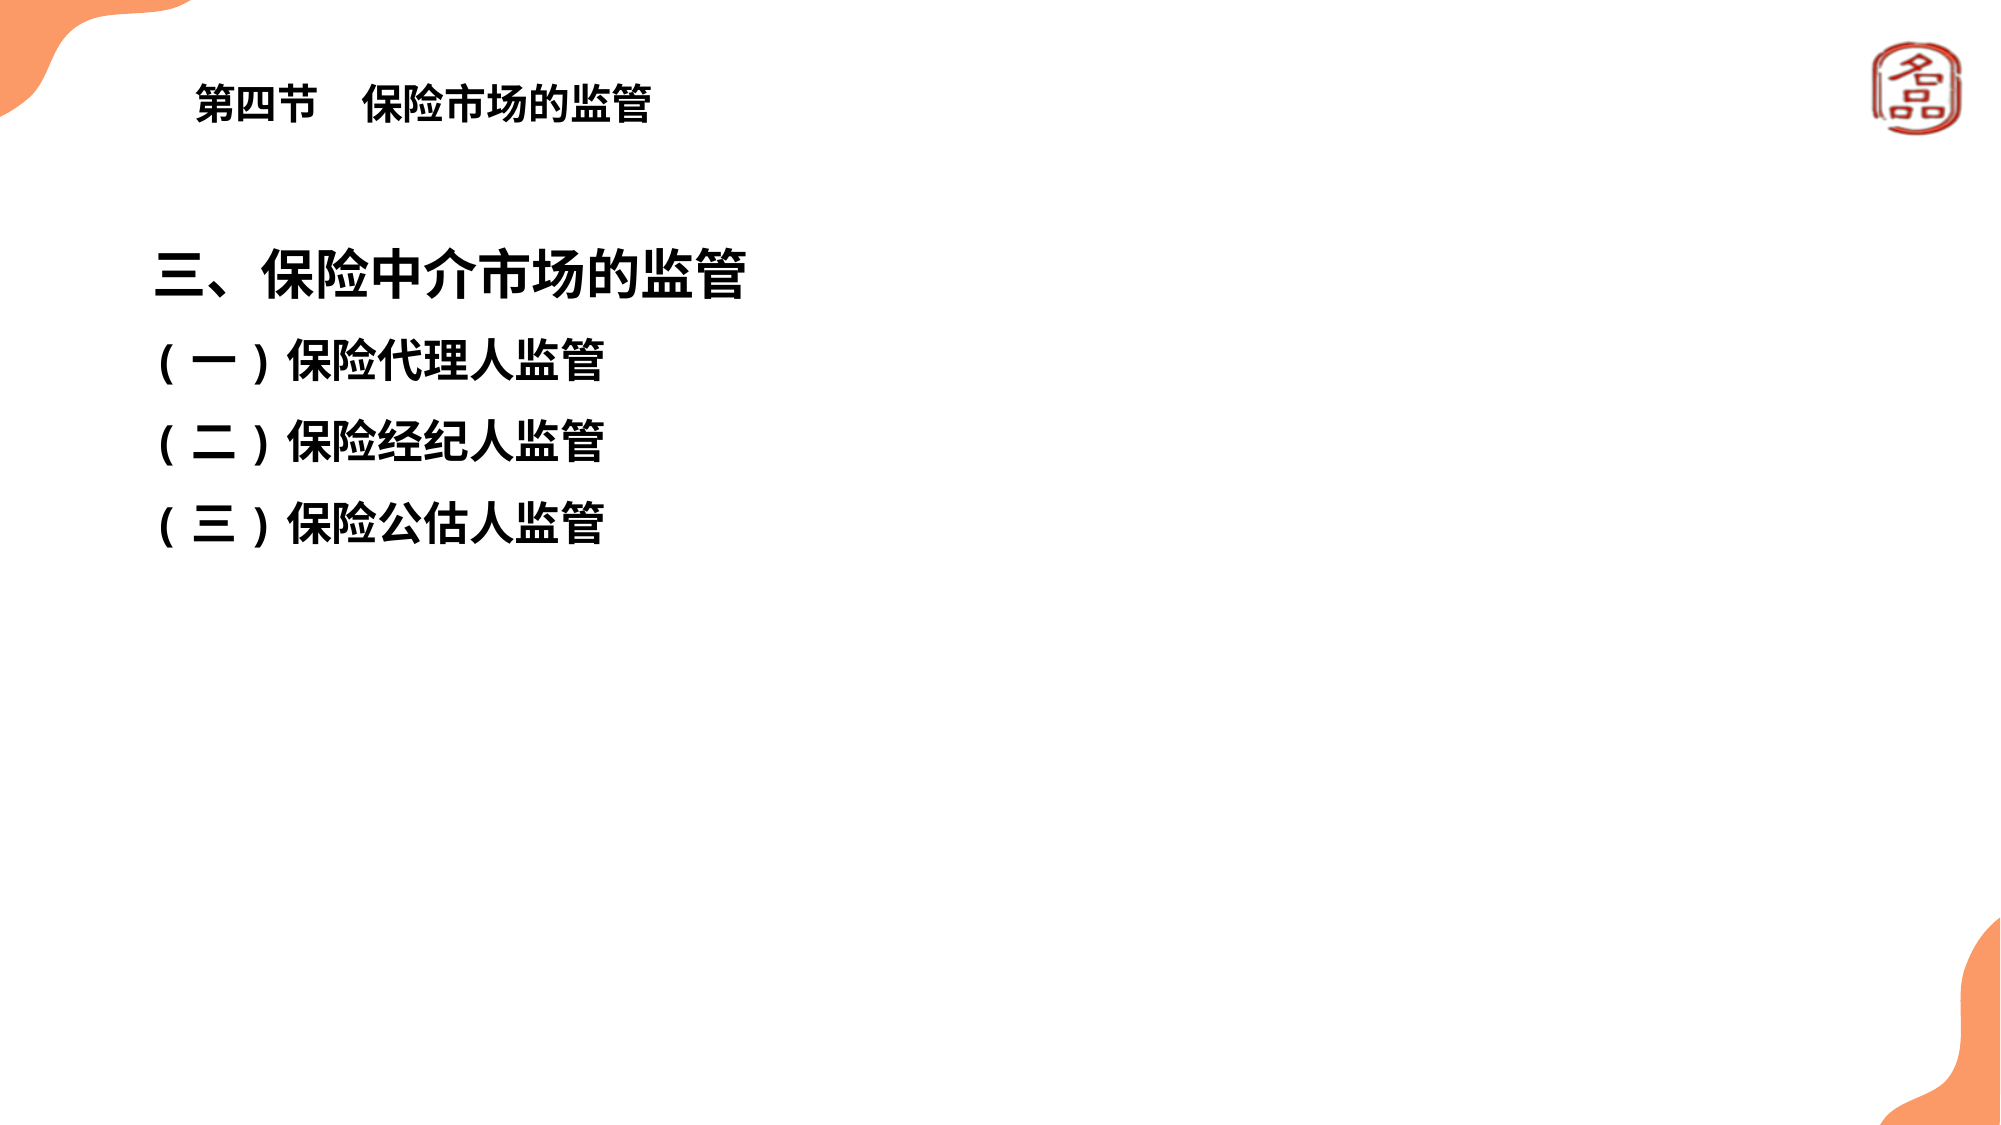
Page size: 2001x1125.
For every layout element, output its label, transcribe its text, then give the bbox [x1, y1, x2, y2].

title 第四节 保险市场的监管 [137, 60, 1863, 152]
list 三、保险中介市场的监管 (一)保险代理人监管 (二)保险经纪人监管 (三)保险公估人监管 [137, 217, 1863, 1031]
picture [1861, 10, 1990, 147]
